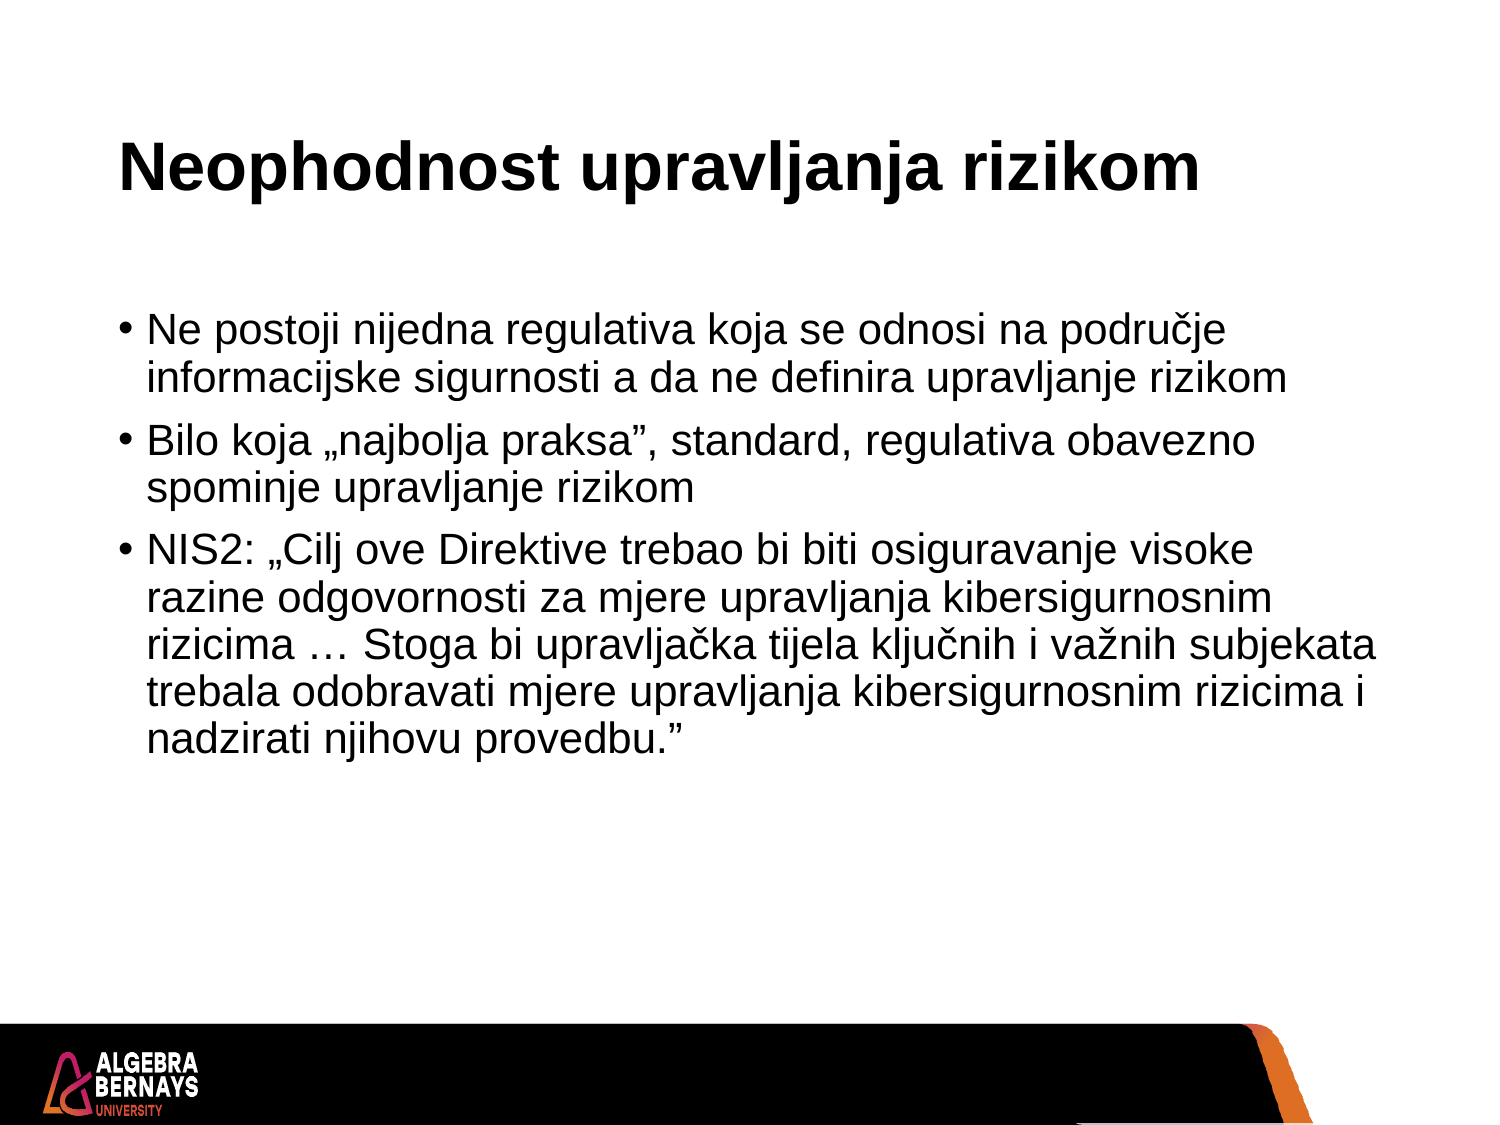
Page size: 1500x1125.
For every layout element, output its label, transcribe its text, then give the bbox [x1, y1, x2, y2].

title Neophodnost upravljanja rizikom [103, 59, 1397, 278]
picture [0, 1023, 1468, 1125]
list Ne postoji nijedna regulativa koja se odnosi na područje informacijske sigurnosti a da ne definira upravljanje rizikom Bilo koja „najbolja praksa”, standard, regulativa obavezno spominje upravljanje rizikom NIS2: „Cilj ove Direktive trebao bi biti osiguravanje visoke razine odgovornosti za mjere upravljanja kibersigurnosnim rizicima … Stoga bi upravljačka tijela ključnih i važnih subjekata trebala odobravati mjere upravljanja kibersigurnosnim rizicima i nadzirati njihovu provedbu.” [103, 299, 1397, 1014]
